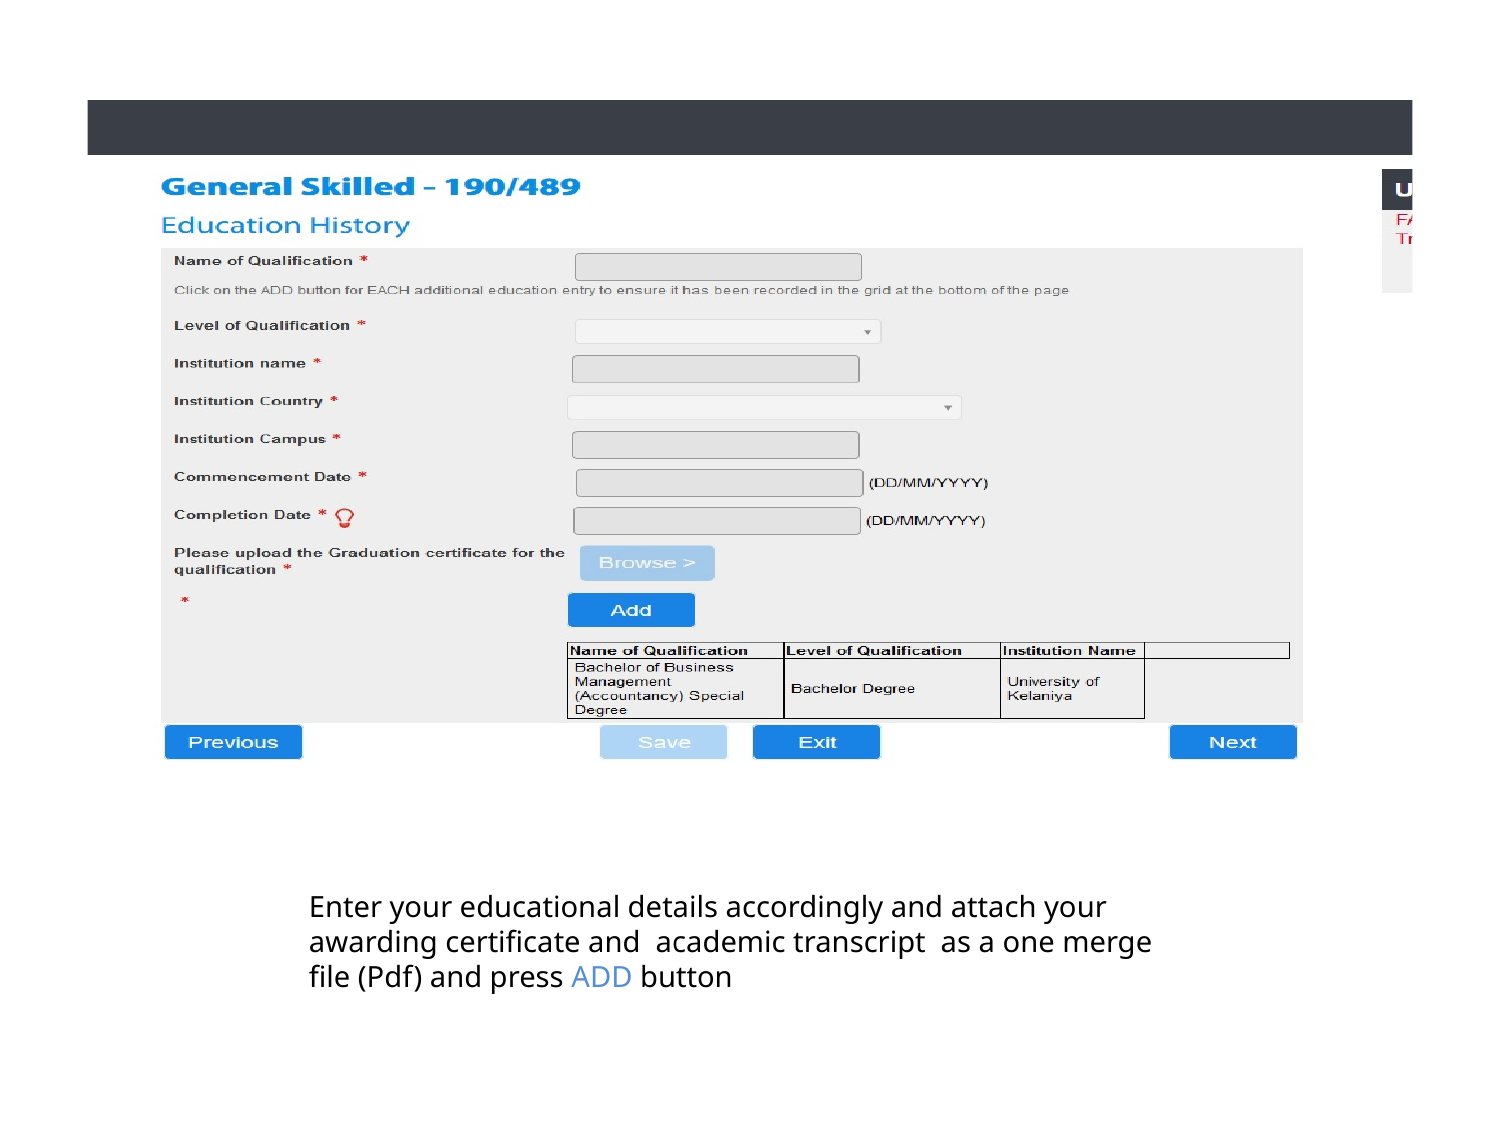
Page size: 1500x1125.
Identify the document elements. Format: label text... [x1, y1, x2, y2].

list Enter your educational details accordingly and attach your awarding certificate and academic transcript as a one merge file (Pdf) and press ADD button [294, 880, 1194, 1013]
picture [87, 100, 1413, 776]
